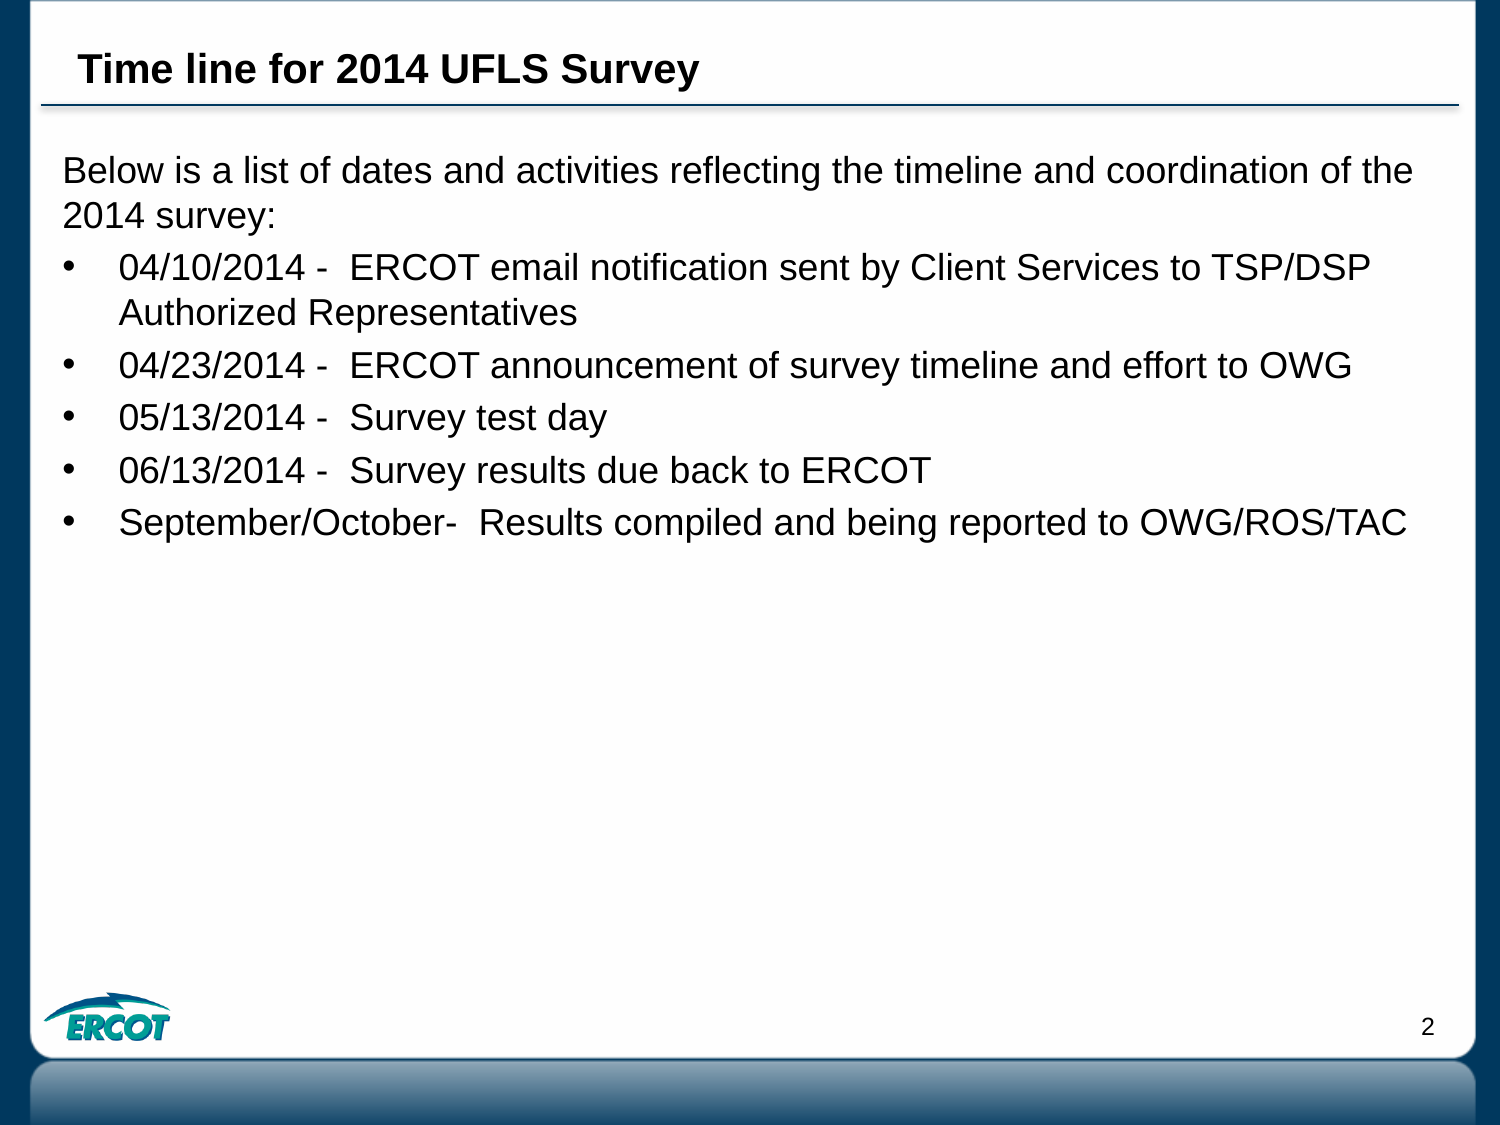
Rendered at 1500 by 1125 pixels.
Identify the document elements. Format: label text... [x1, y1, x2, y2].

list Below is a list of dates and activities reflecting the timeline and coordination of the 2014 survey: 04/10/2014 - ERCOT email notification sent by Client Services to TSP/DSP Authorized Representatives 04/23/2014 - ERCOT announcement of survey timeline and effort to OWG 05/13/2014 - Survey test day 06/13/2014 - Survey results due back to ERCOT September/October- Results compiled and being reported to OWG/ROS/TAC [47, 138, 1434, 602]
title Time line for 2014 UFLS Survey [62, 29, 1450, 106]
picture [0, 0, 1500, 1125]
text_box [323, 507, 1500, 583]
